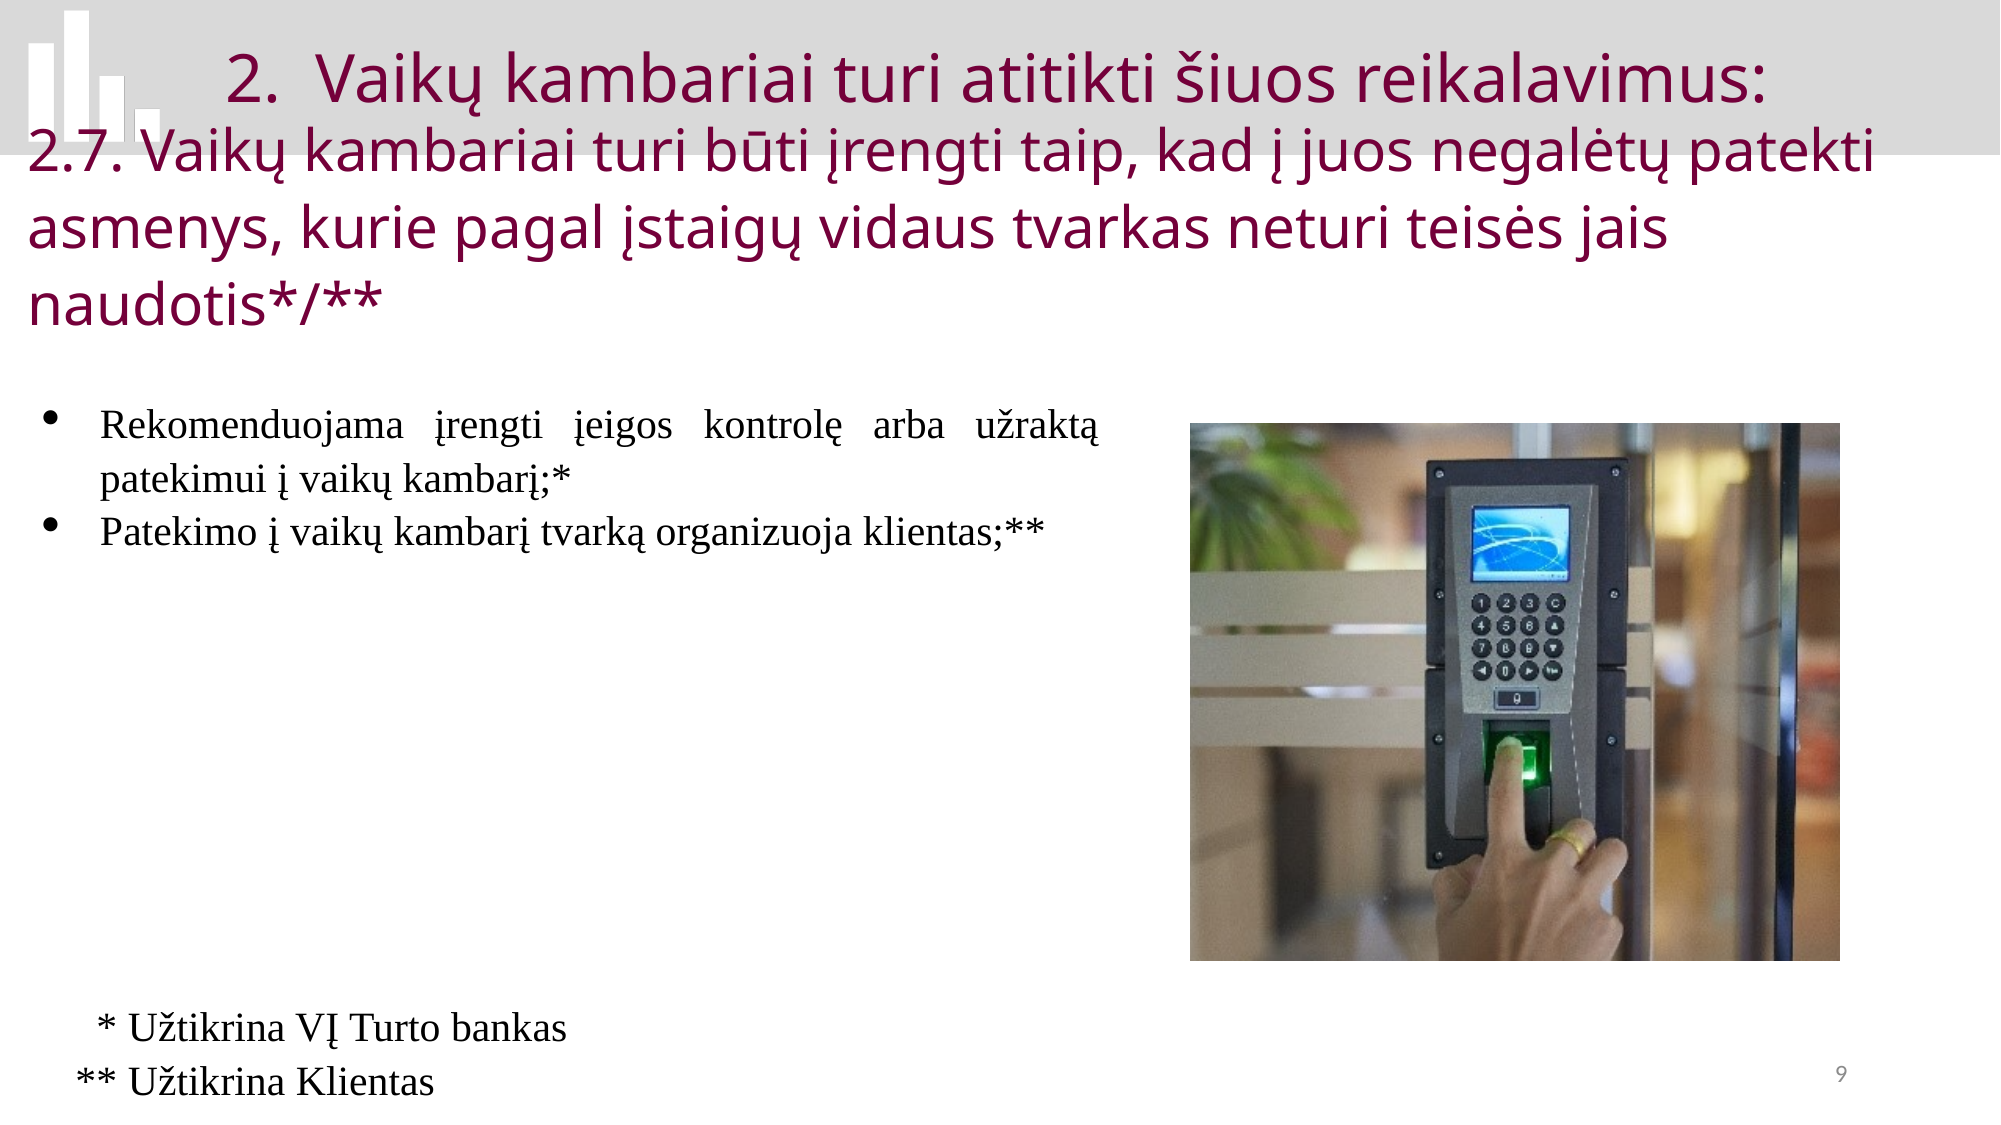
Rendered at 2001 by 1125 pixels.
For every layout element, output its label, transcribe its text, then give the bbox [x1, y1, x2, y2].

text_box [0, 0, 2000, 155]
picture [1190, 423, 1840, 961]
text_box 2.7. Vaikų kambariai turi būti įrengti taip, kad į juos negalėtų patekti asmenys, kurie pagal įstaigų vidaus tvarkas neturi teisės jais naudotis*/** [12, 164, 1988, 345]
picture [28, 10, 160, 142]
text_box * Užtikrina VĮ Turto bankas ** Užtikrina Klientas [60, 989, 885, 1112]
text_box Rekomenduojama įrengti įeigos kontrolę arba užraktą patekimui į vaikų kambarį;* Patekimo į vaikų kambarį tvarką organizuoja klientas;** [28, 386, 1114, 562]
text_box 2. Vaikų kambariai turi atitikti šiuos reikalavimus: [210, 11, 1881, 123]
slide_number 9 [1412, 1042, 1863, 1103]
